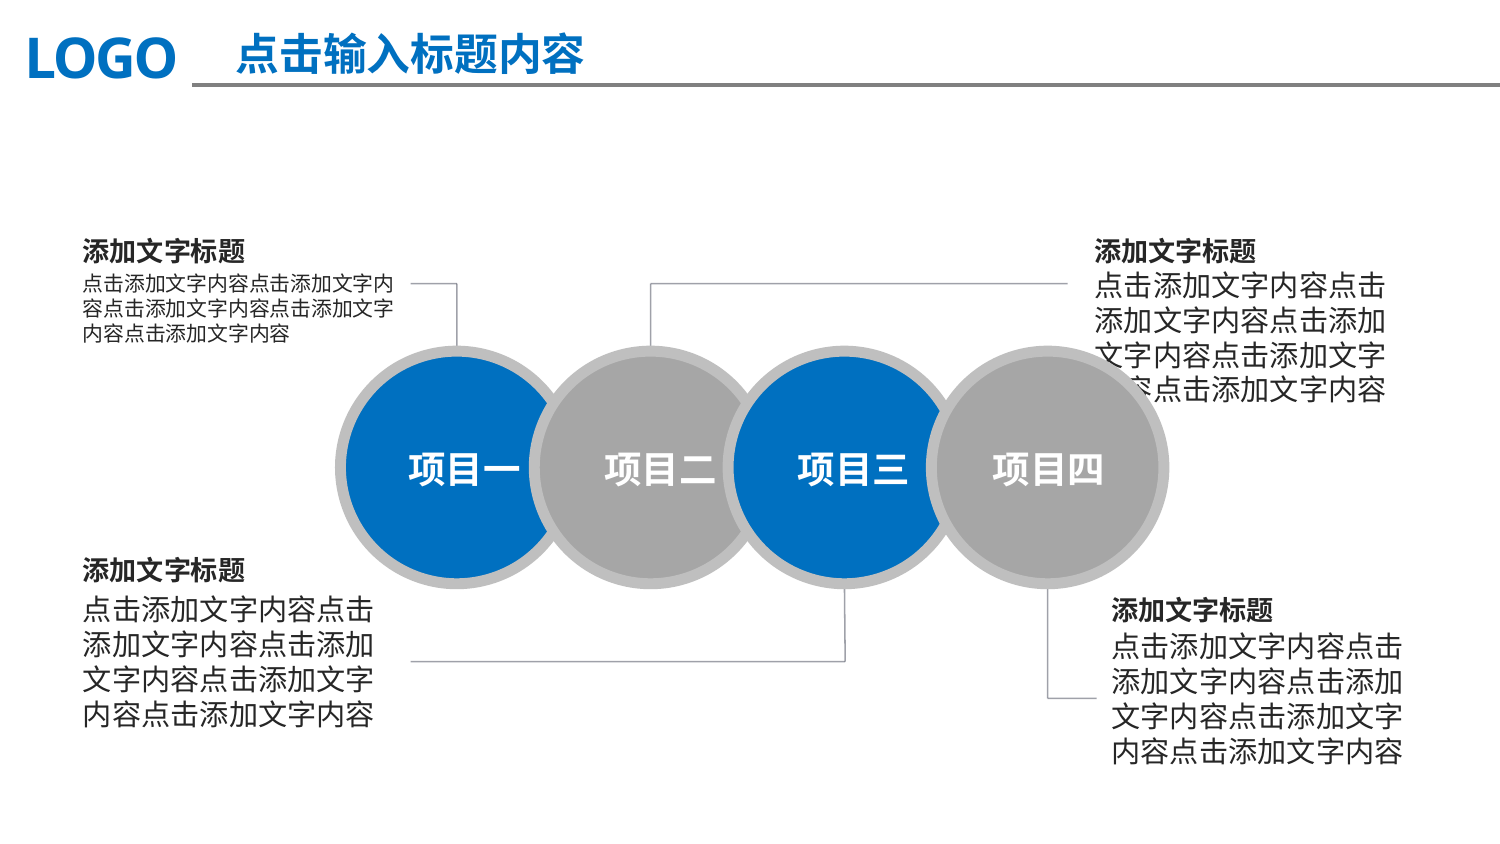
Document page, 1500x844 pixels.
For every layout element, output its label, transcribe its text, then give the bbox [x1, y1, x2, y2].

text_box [727, 350, 930, 584]
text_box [1079, 213, 1423, 416]
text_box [67, 532, 411, 740]
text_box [340, 350, 532, 584]
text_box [534, 350, 726, 584]
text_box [1096, 572, 1440, 777]
text_box 点击输入标题内容 [208, 20, 613, 85]
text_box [931, 350, 1165, 584]
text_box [67, 213, 411, 405]
